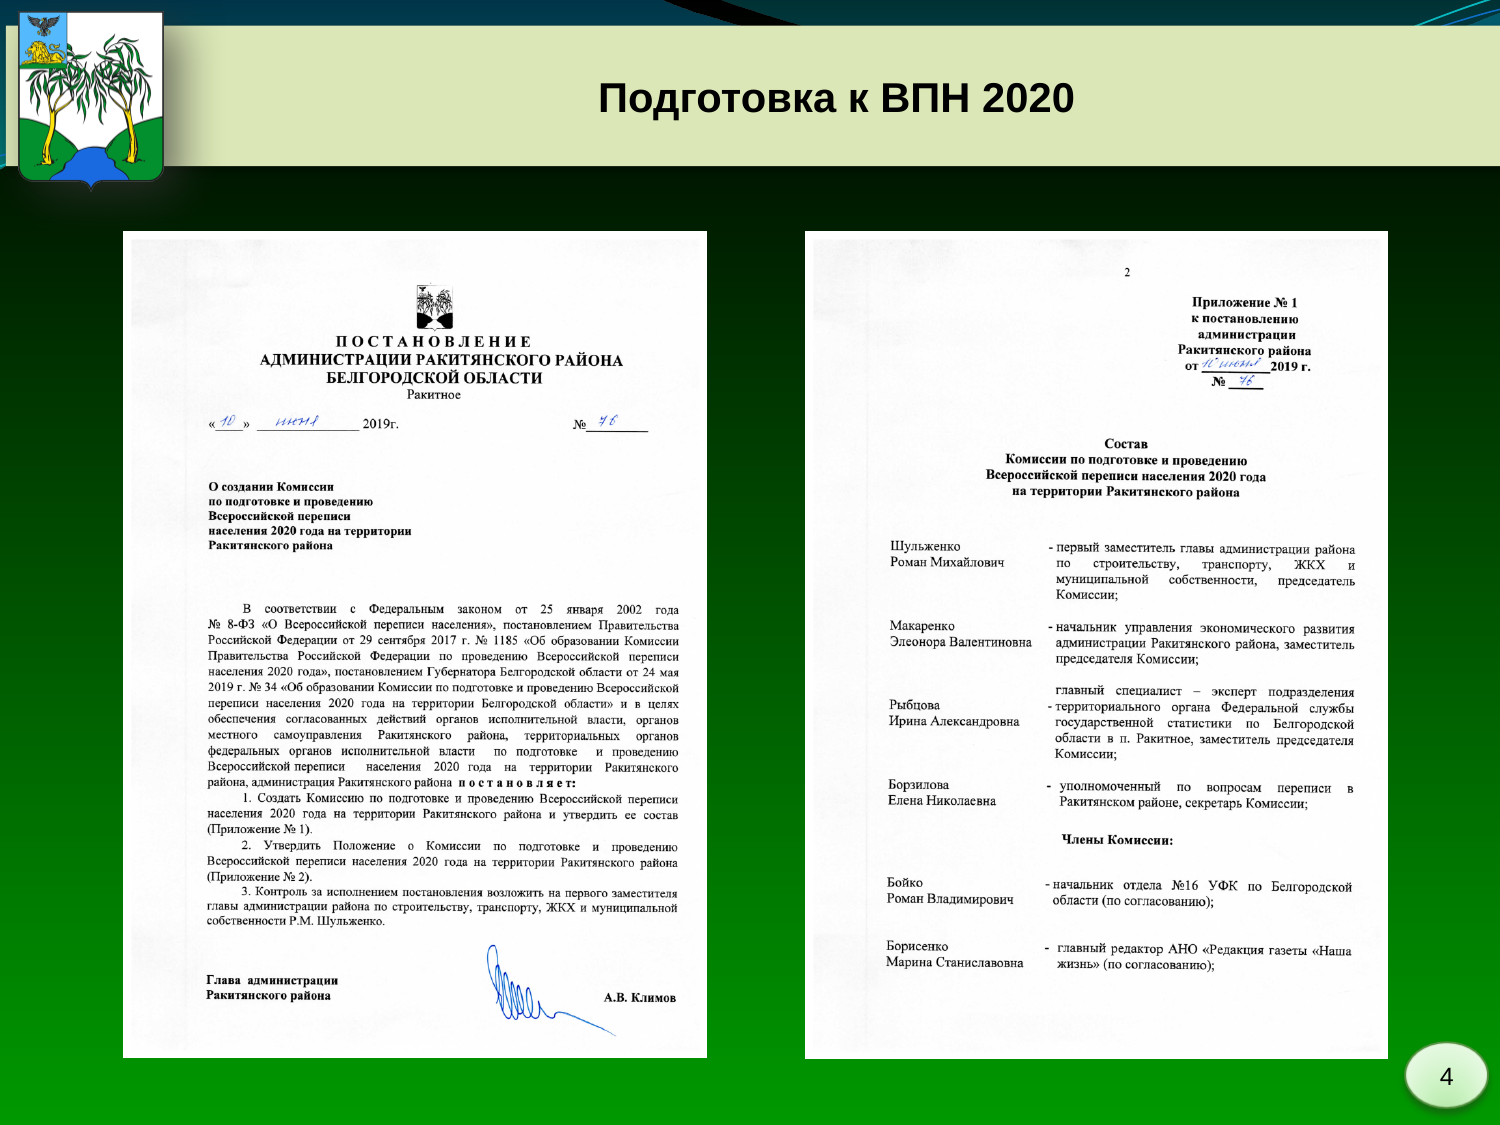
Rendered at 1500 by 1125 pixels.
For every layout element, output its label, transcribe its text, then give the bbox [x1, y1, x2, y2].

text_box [1393, 1036, 1500, 1125]
picture [123, 231, 707, 1059]
picture [18, 11, 165, 192]
text_box Подготовка к ВПН 2020 [206, 23, 1500, 168]
picture [805, 231, 1389, 1059]
